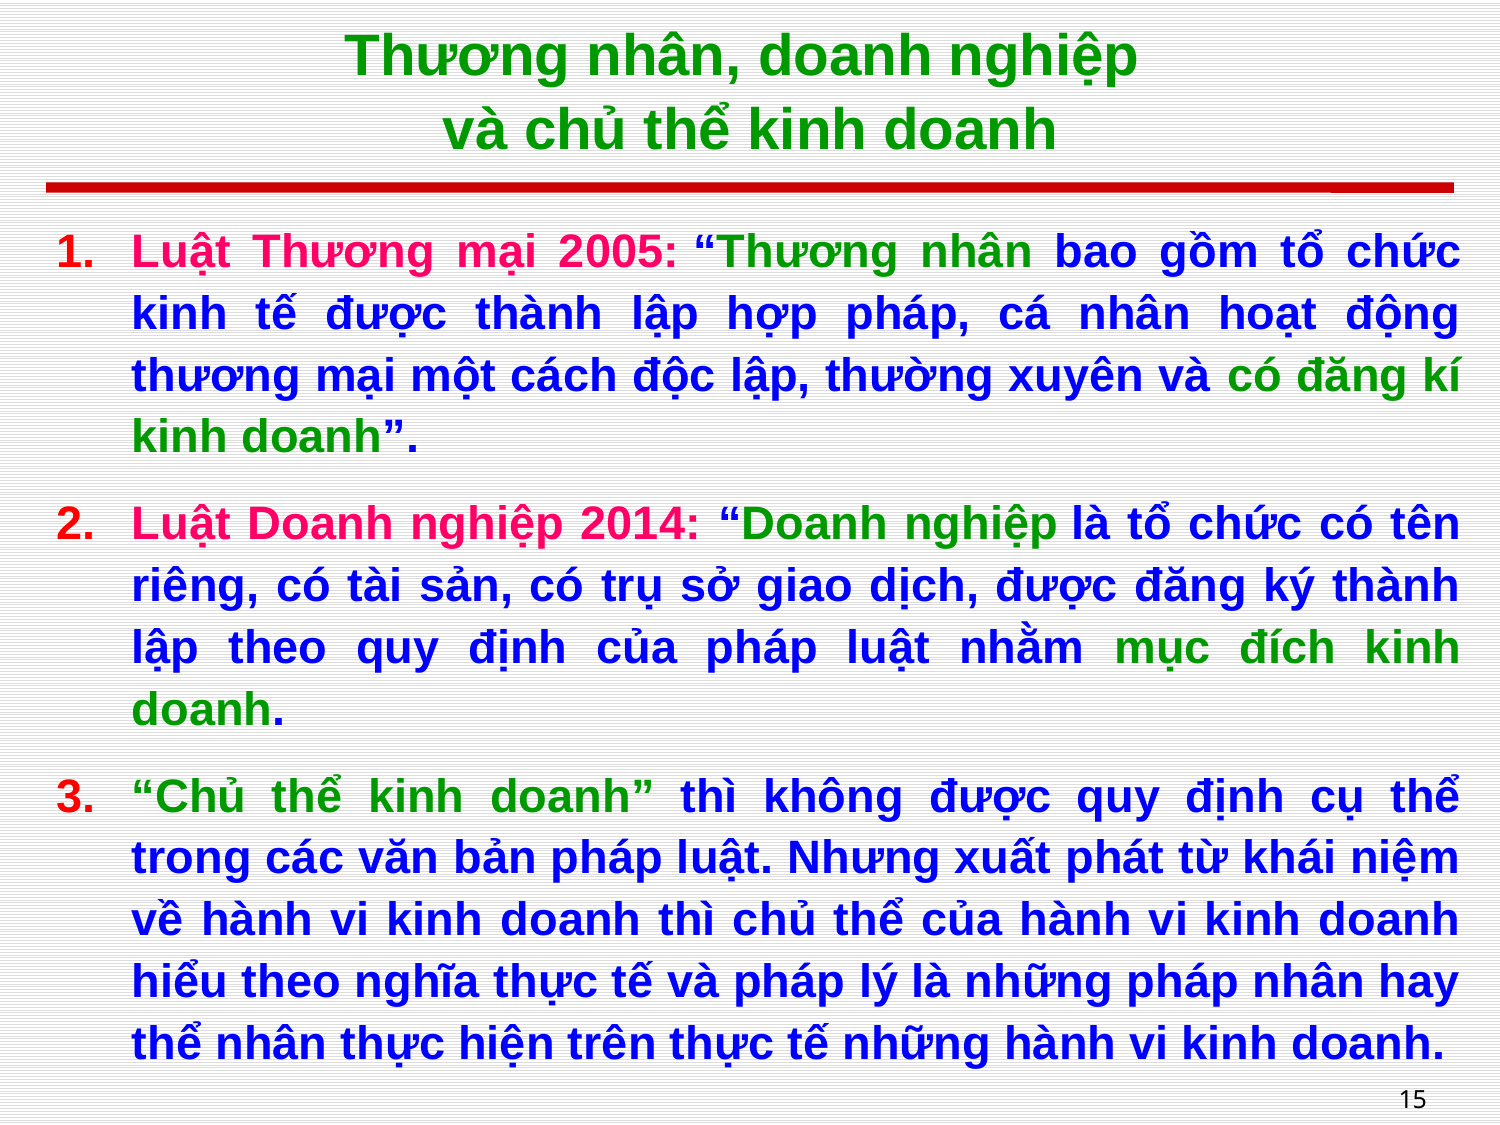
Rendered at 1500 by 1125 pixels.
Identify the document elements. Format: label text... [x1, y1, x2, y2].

title Thương nhân, doanh nghiệp và chủ thể kinh doanh [38, 24, 1463, 150]
text_box Luật Thương mại 2005: “Thương nhân bao gồm tổ chức kinh tế được thành lập hợp pháp, cá nhân hoạt động thương mại một cách độc lập, thường xuyên và có đăng kí kinh doanh”. Luật Doanh nghiệp 2014: “Doanh nghiệp là tổ chức có tên riêng, có tài sản, có trụ sở giao dịch, được đăng ký thành lập theo quy định của pháp luật nhằm mục đích kinh doanh. “Chủ thể kinh doanh” thì không được quy định cụ thể trong các văn bản pháp luật. Nhưng xuất phát từ khái niệm về hành vi kinh doanh thì chủ thể của hành vi kinh doanh hiểu theo nghĩa thực tế và pháp lý là những pháp nhân hay thể nhân thực hiện trên thực tế những hành vi kinh doanh. [23, 199, 1477, 1088]
